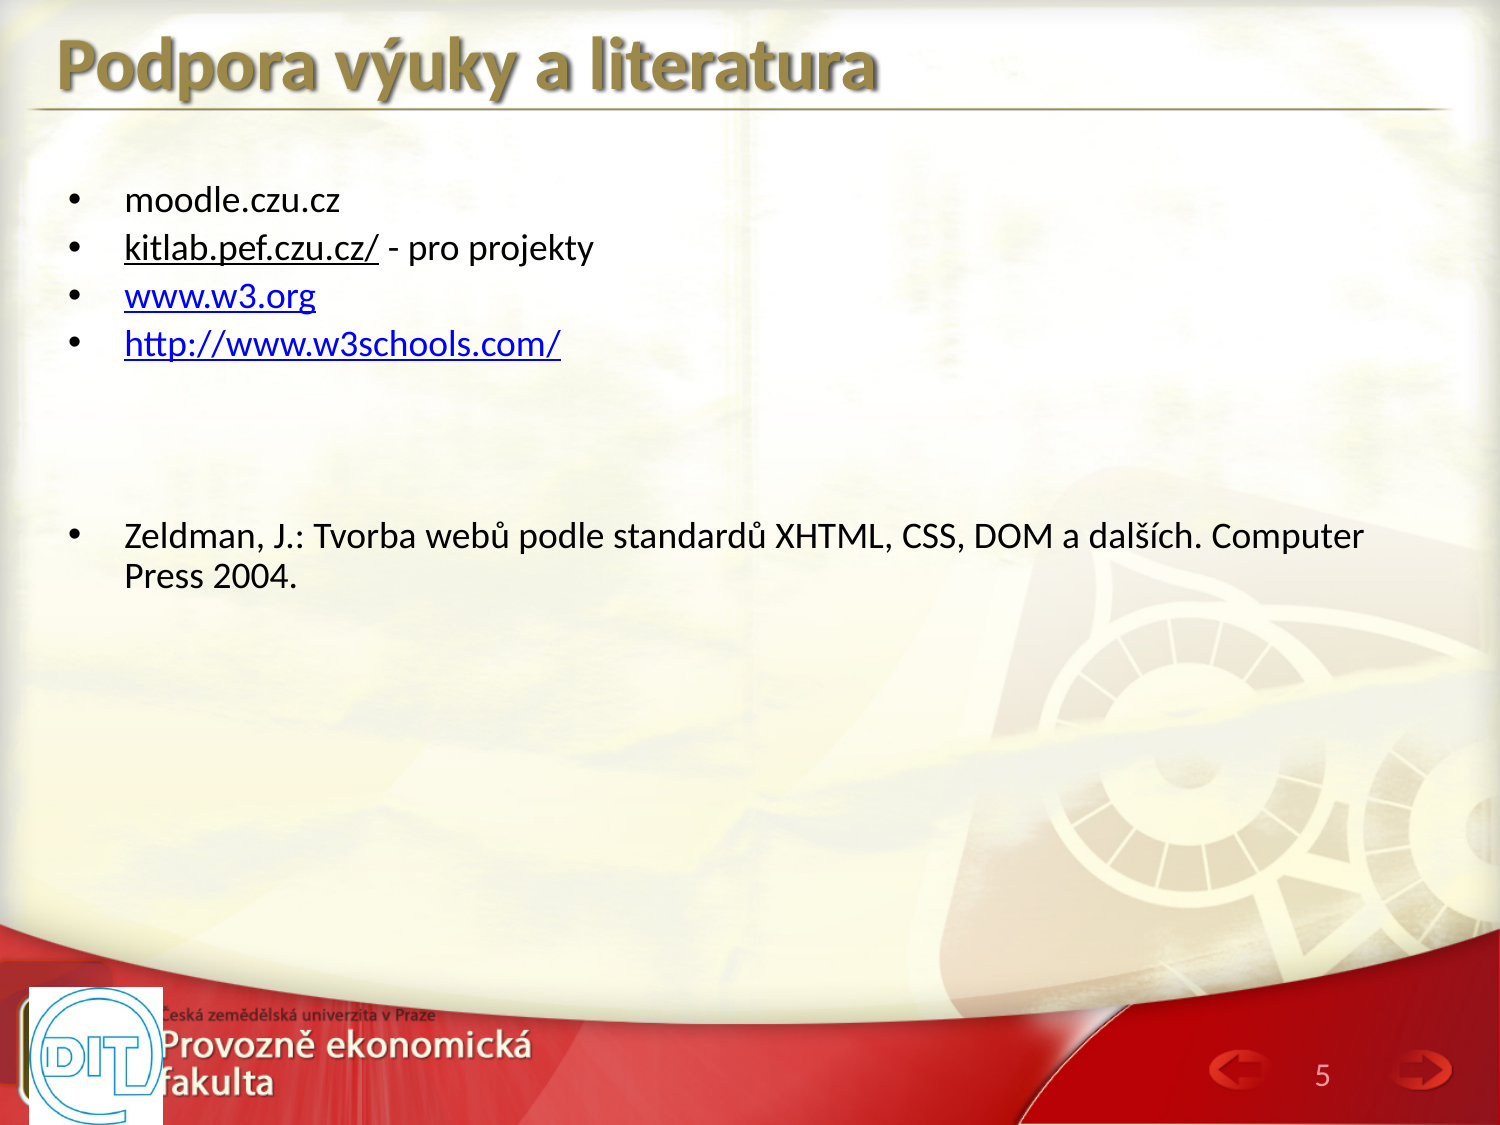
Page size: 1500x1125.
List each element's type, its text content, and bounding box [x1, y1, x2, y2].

list moodle.czu.cz kitlab.pef.czu.cz/ - pro projekty www.w3.org http://www.w3schools.com/ Zeldman, J.: Tvorba webů podle standardů XHTML, CSS, DOM a dalších. Computer Press 2004. [53, 172, 1412, 882]
title Podpora výuky a literatura [41, 7, 1424, 114]
picture [0, 0, 1500, 1125]
